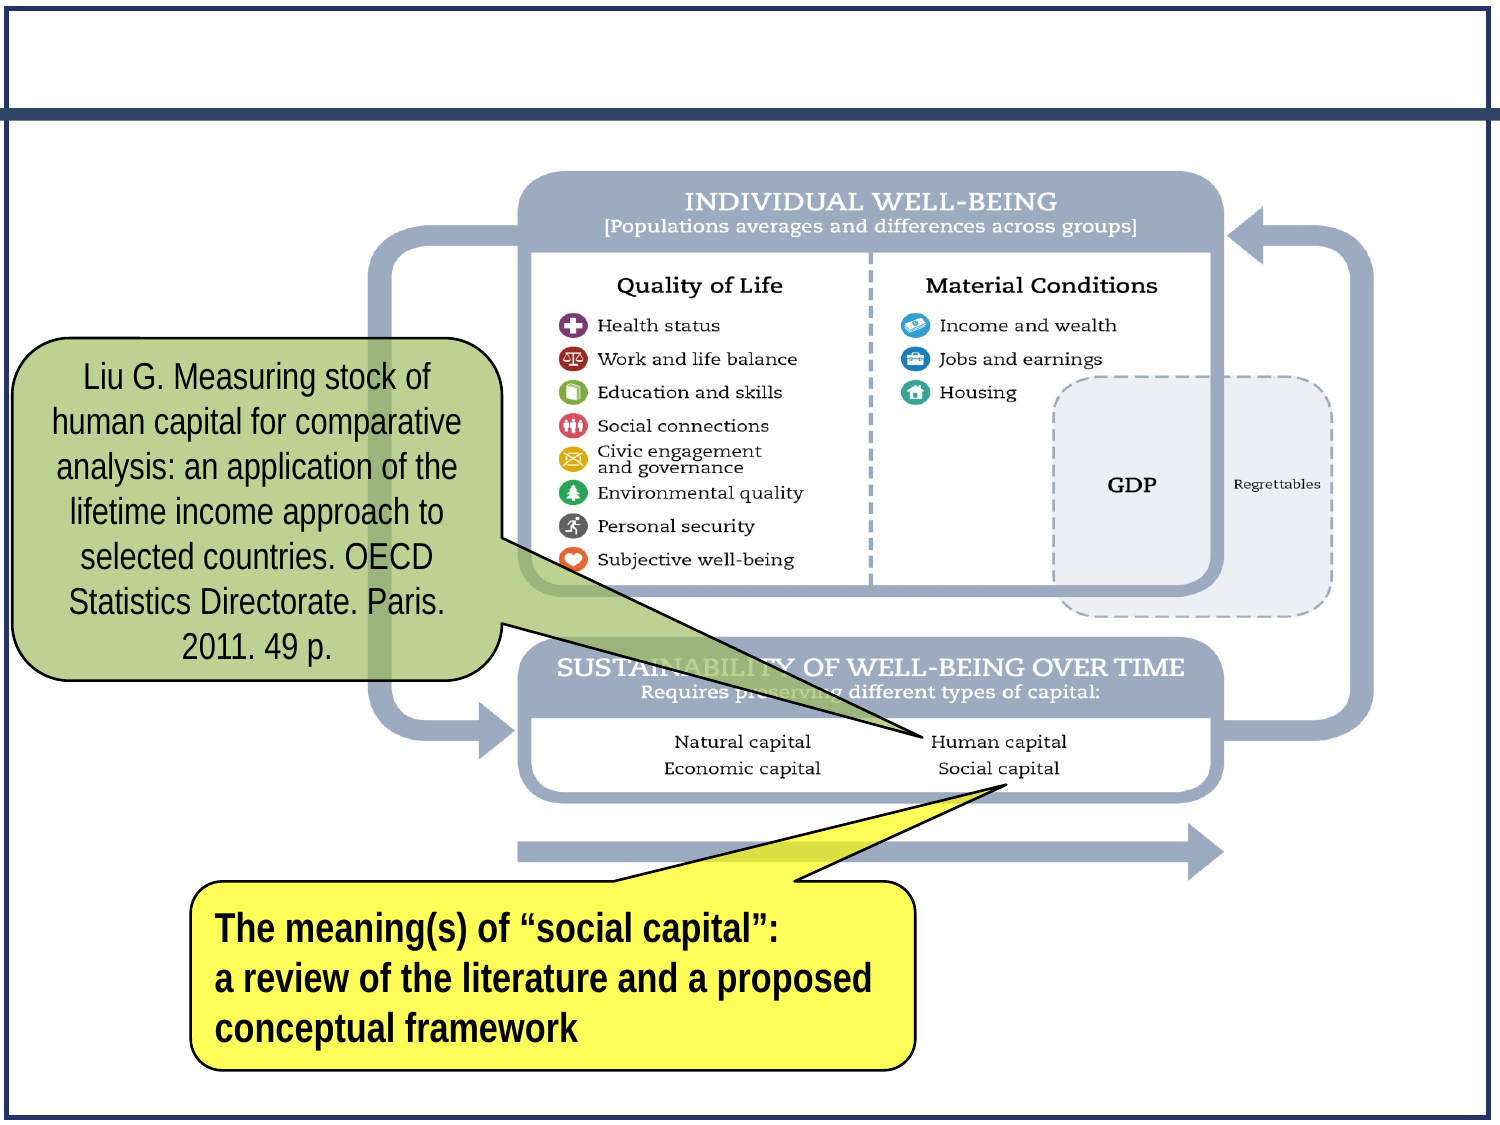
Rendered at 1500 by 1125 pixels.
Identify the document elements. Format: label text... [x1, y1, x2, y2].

text_box [6, 8, 1489, 114]
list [300, 136, 1457, 965]
text_box [6, 115, 1489, 1118]
text_box Liu G. Measuring stock of human capital for comparative analysis: an application of the lifetime income approach to selected countries. OECD Statistics Directorate. Paris. 2011. 49 p. [10, 335, 295, 683]
text_box The meaning(s) of “social capital”: a review of the literature and a proposed conceptual framework [188, 879, 918, 1073]
